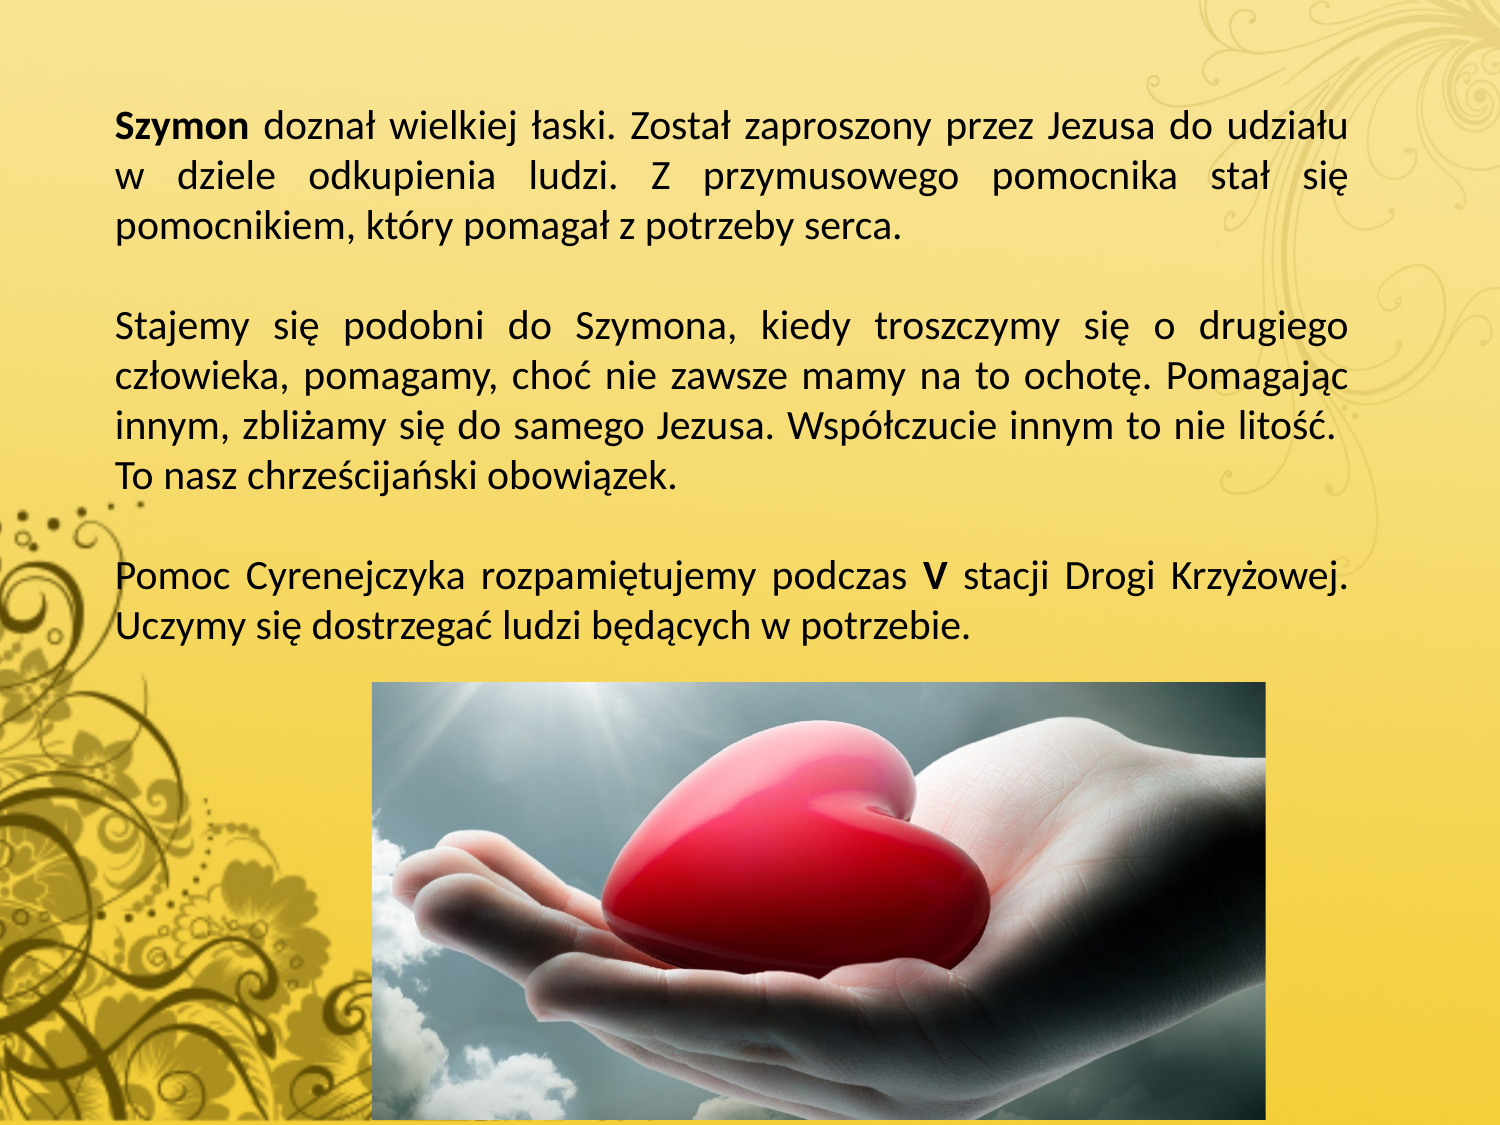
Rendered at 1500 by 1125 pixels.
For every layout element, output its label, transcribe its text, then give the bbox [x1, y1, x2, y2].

text_box Szymon doznał wielkiej łaski. Został zaproszony przez Jezusa do udziału w dziele odkupienia ludzi. Z przymusowego pomocnika stał się pomocnikiem, który pomagał z potrzeby serca. Stajemy się podobni do Szymona, kiedy troszczymy się o drugiego człowieka, pomagamy, choć nie zawsze mamy na to ochotę. Pomagając innym, zbliżamy się do samego Jezusa. Współczucie innym to nie litość. To nasz chrześcijański obowiązek. Pomoc Cyrenejczyka rozpamiętujemy podczas V stacji Drogi Krzyżowej. Uczymy się dostrzegać ludzi będących w potrzebie. [100, 90, 1365, 655]
picture [0, 0, 1500, 1125]
